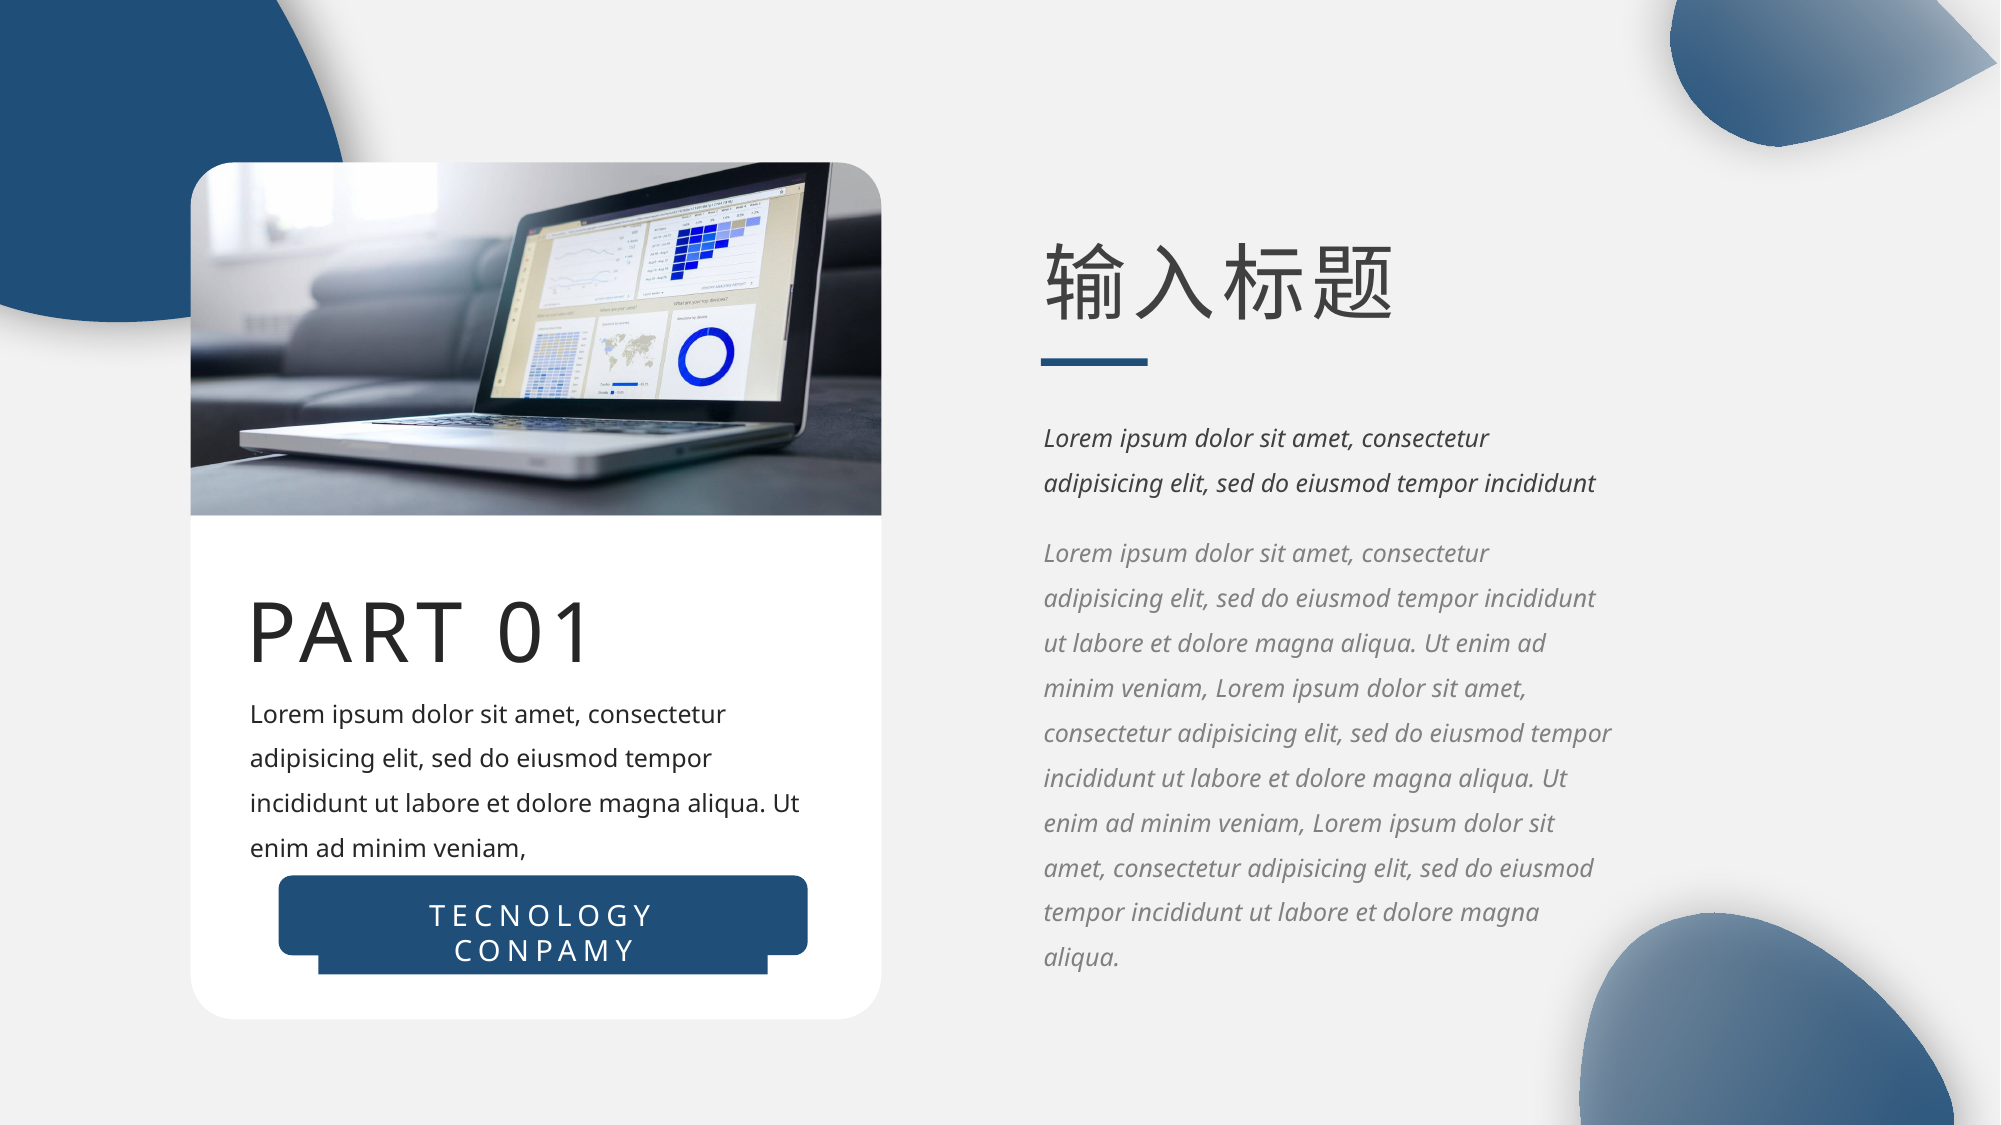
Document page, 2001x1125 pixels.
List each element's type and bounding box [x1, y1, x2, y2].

text_box [190, 162, 882, 1020]
text_box [1669, 0, 1999, 148]
text_box [0, 0, 344, 324]
text_box [1578, 911, 1955, 1125]
text_box [1028, 222, 1630, 940]
